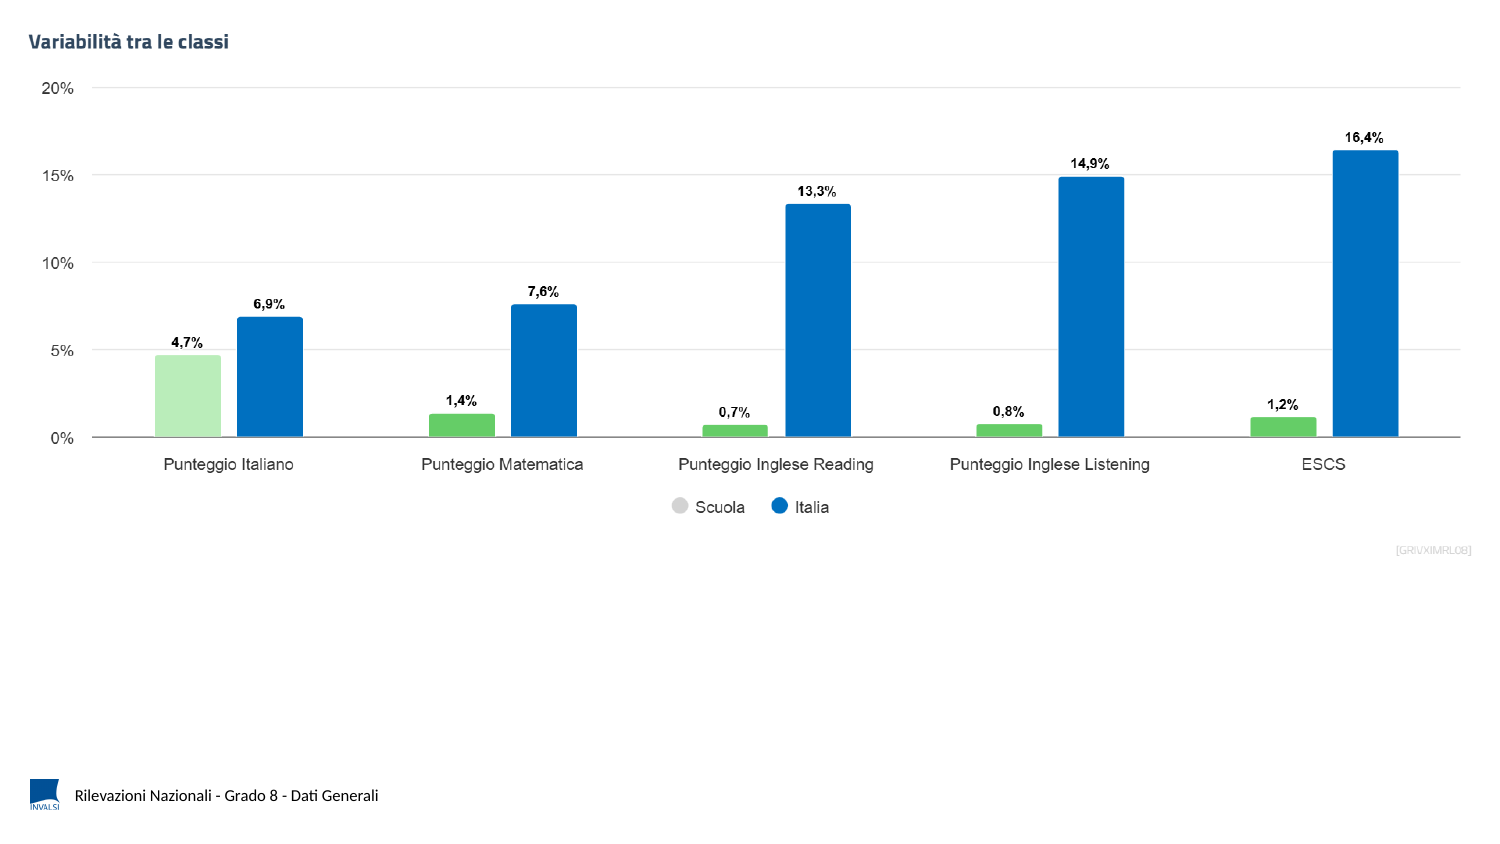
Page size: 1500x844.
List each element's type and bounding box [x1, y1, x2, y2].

picture [29, 779, 60, 810]
picture [0, 0, 1500, 642]
